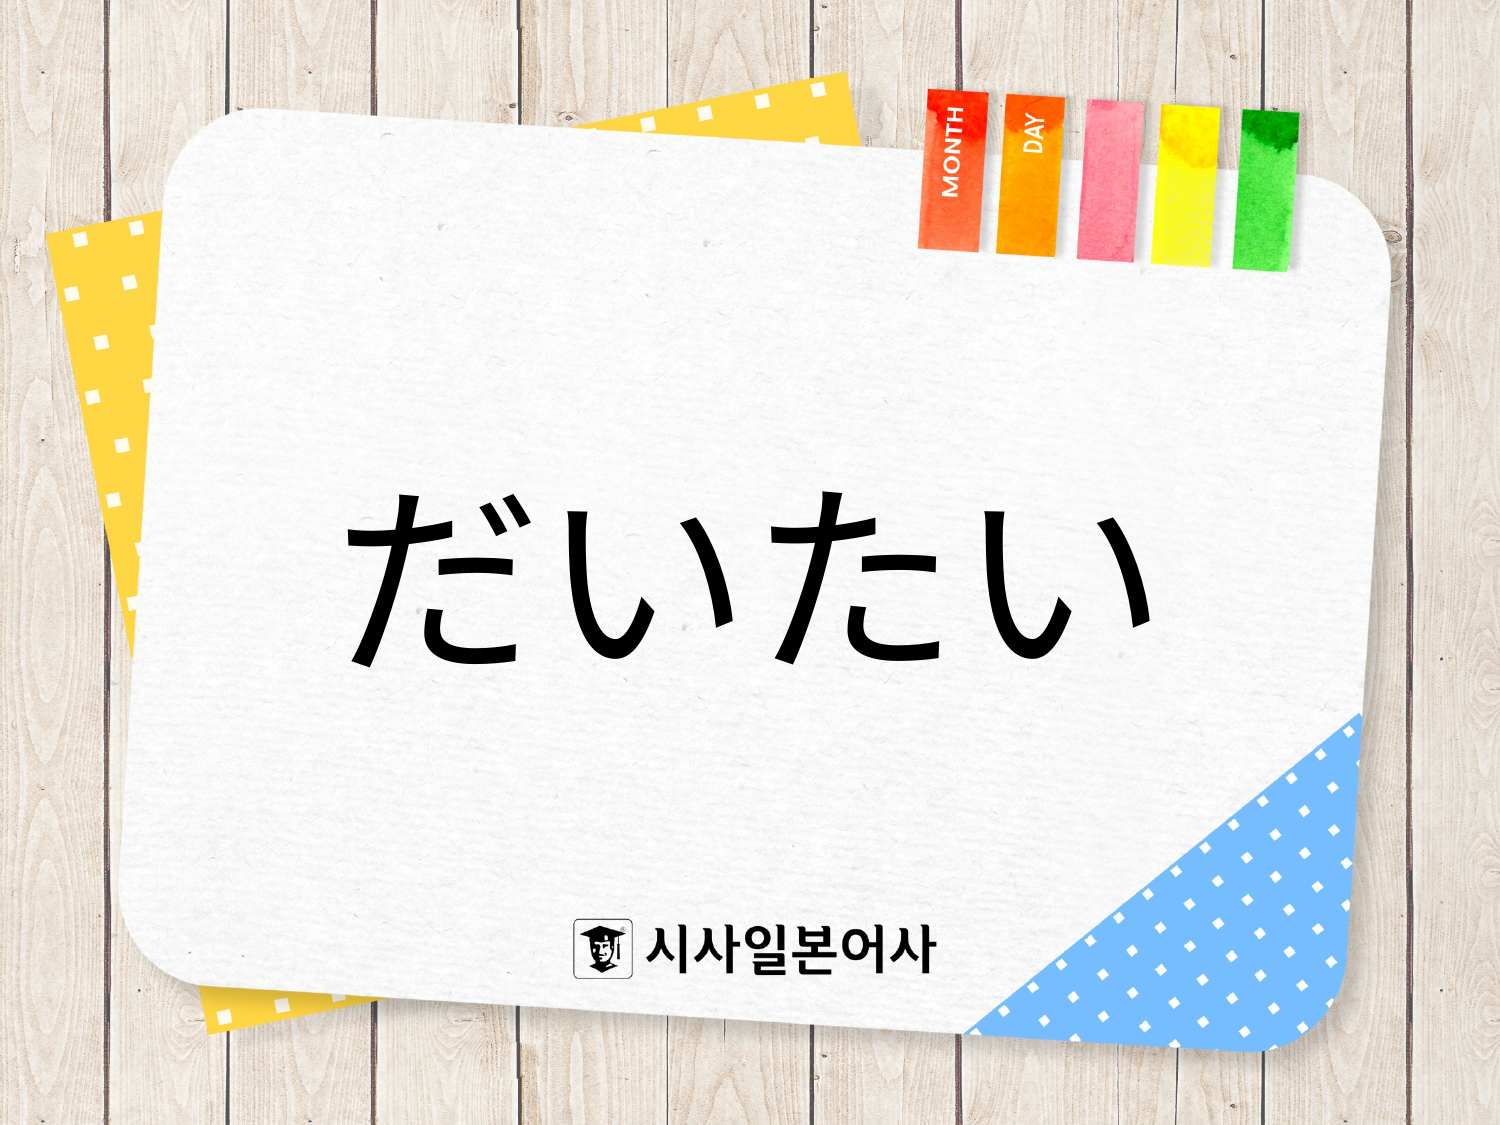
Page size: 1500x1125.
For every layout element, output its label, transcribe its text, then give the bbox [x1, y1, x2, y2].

picture [0, 0, 1500, 1125]
title だいたい [75, 338, 1425, 811]
